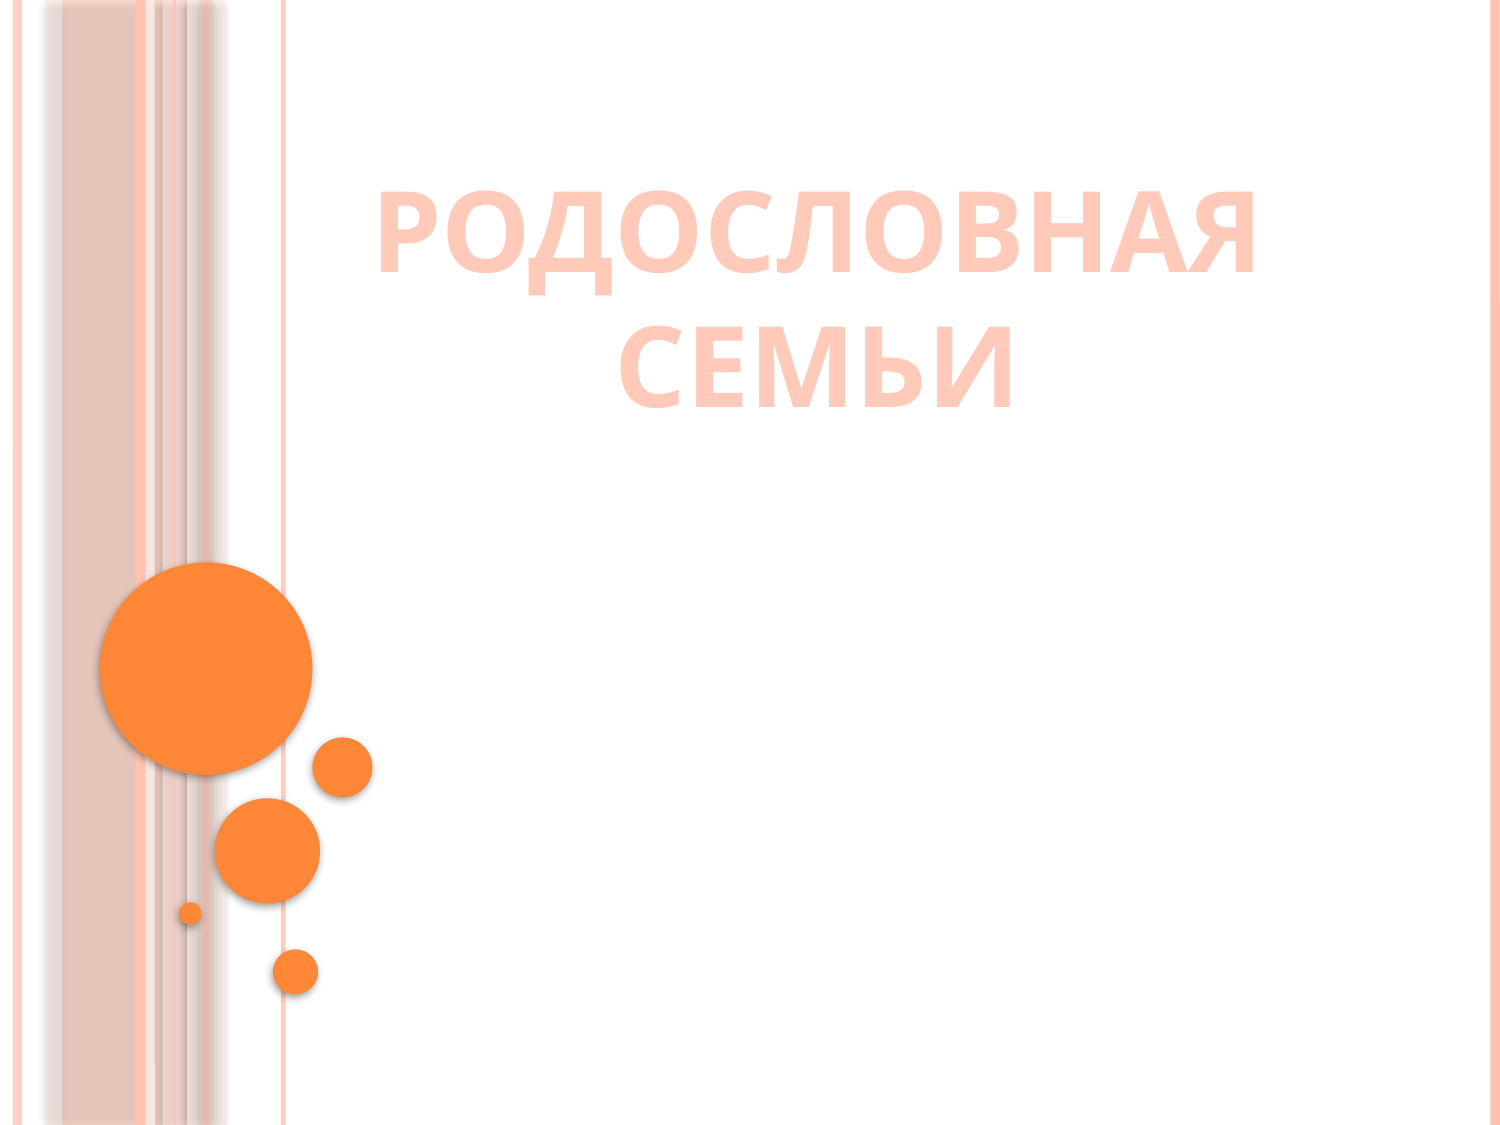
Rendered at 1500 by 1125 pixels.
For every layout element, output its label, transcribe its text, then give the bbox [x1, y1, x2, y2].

text_box РОДОСЛОВНАЯ СЕМЬИ [355, 152, 1279, 438]
